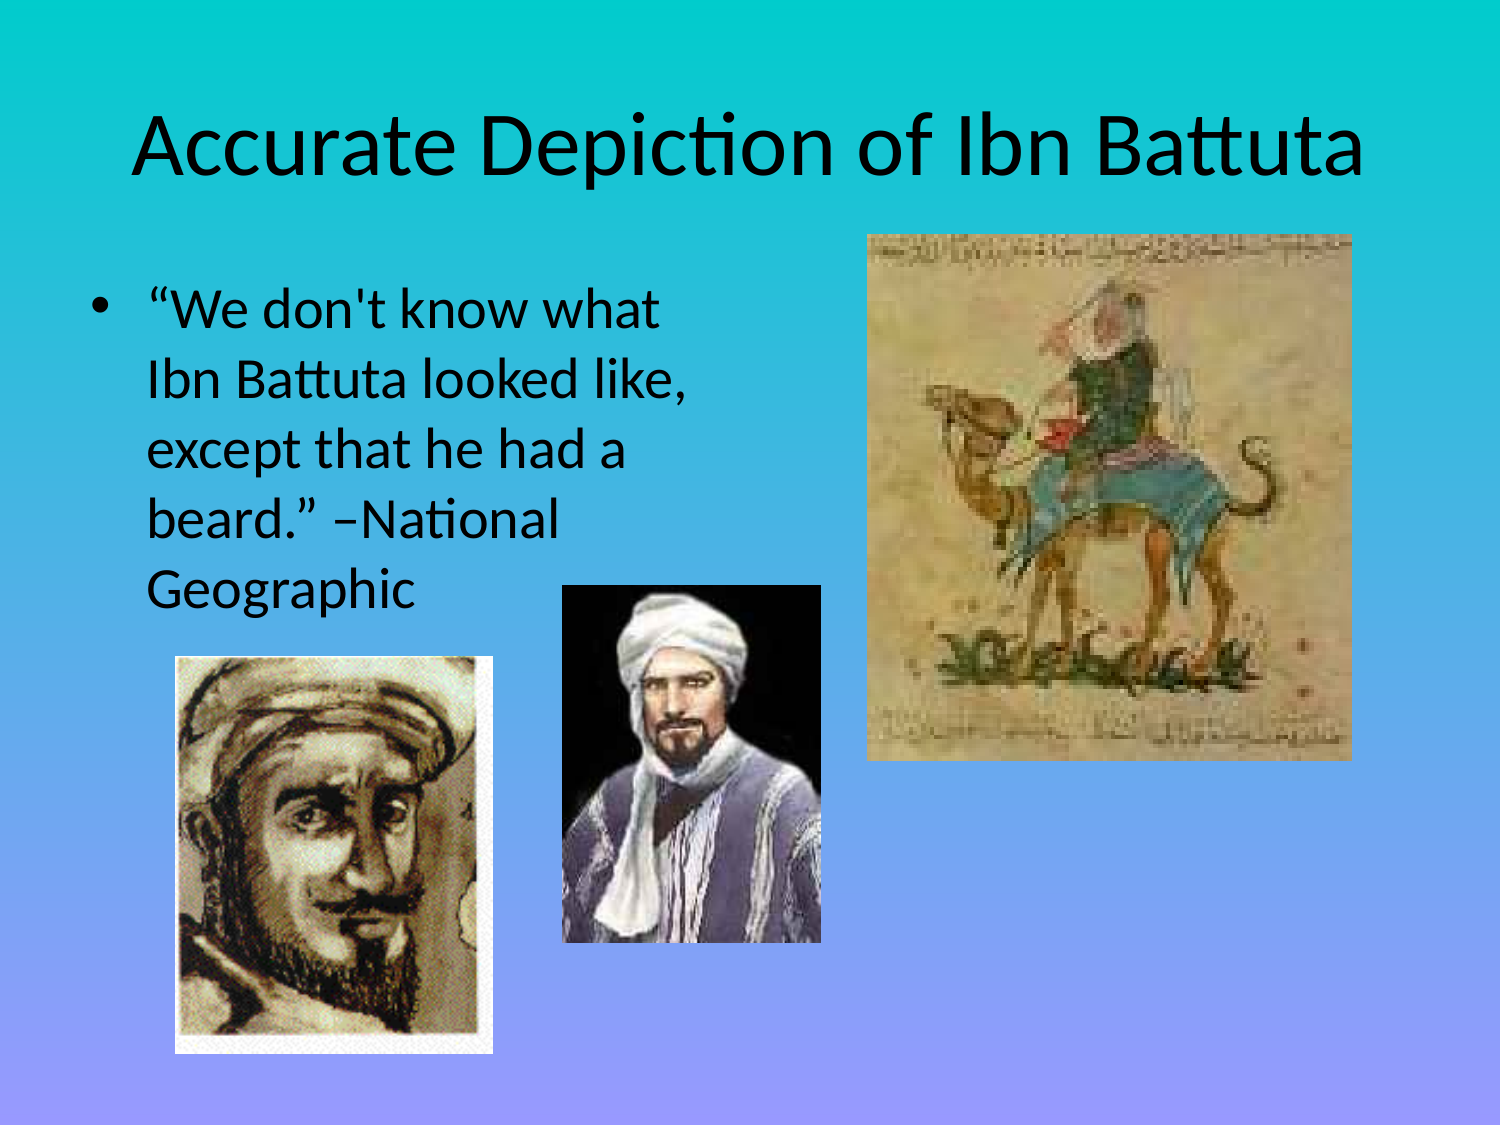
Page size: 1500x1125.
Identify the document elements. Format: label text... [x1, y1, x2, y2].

title Accurate Depiction of Ibn Battuta [75, 45, 1425, 233]
picture [866, 234, 1352, 762]
picture [562, 585, 821, 944]
list “We don't know what Ibn Battuta looked like, except that he had a beard.” –National Geographic [75, 262, 738, 1005]
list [175, 655, 493, 1055]
